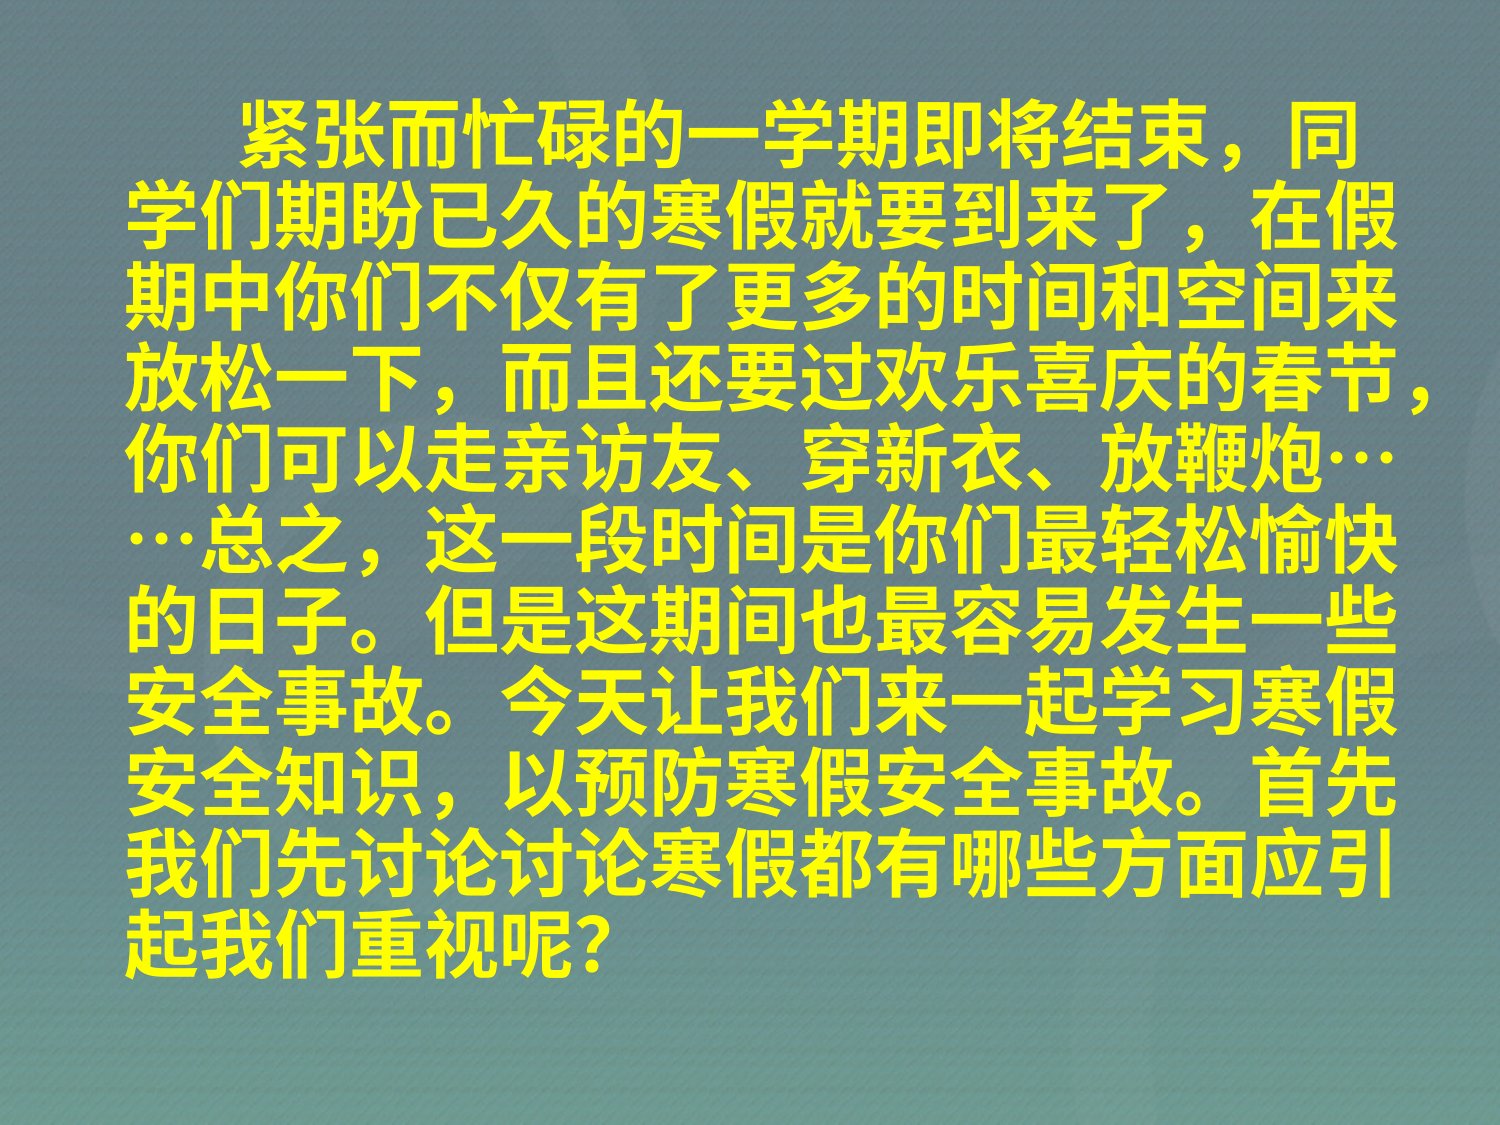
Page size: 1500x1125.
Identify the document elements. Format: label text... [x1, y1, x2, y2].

picture [0, 0, 1500, 1125]
list 紧张而忙碌的一学期即将结束，同学们期盼已久的寒假就要到来了，在假期中你们不仅有了更多的时间和空间来放松一下，而且还要过欢乐喜庆的春节，你们可以走亲访友、穿新衣、放鞭炮……总之，这一段时间是你们最轻松愉快的日子。但是这期间也最容易发生一些安全事故。今天让我们来一起学习寒假安全知识，以预防寒假安全事故。首先我们先讨论讨论寒假都有哪些方面应引起我们重视呢？ [52, 89, 1436, 977]
